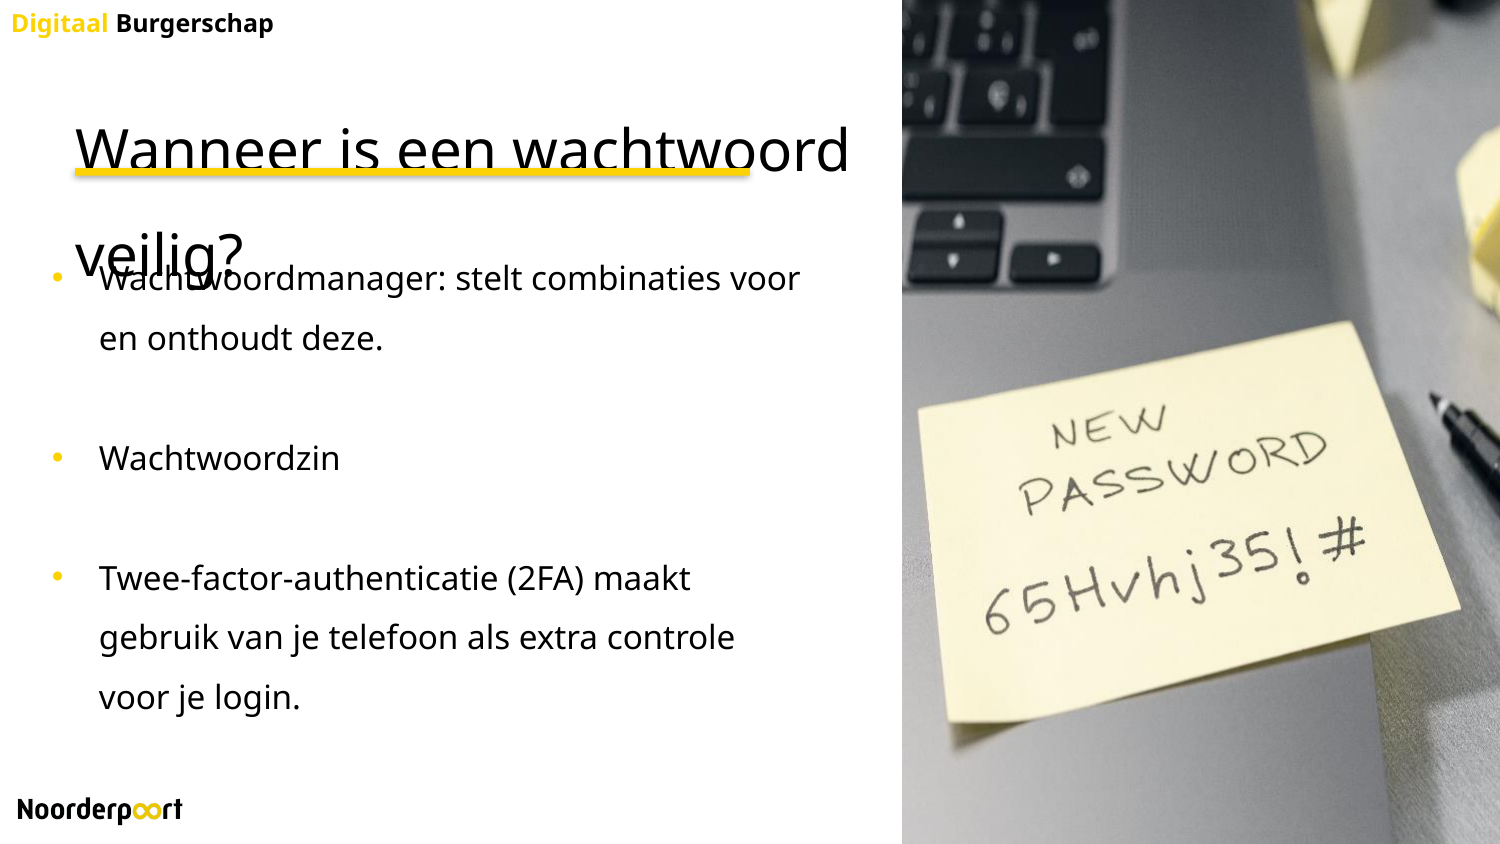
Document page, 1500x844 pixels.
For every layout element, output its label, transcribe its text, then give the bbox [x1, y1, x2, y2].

text_box [74, 167, 751, 176]
picture [901, 0, 1500, 844]
text_box Wachtwoordmanager: stelt combinaties voor en onthoudt deze. Wachtwoordzin Twee-factor-authenticatie (2FA) maakt gebruik van je telefoon als extra controle voor je login. [37, 229, 821, 784]
text_box Digitaal Burgerschap [0, 0, 311, 45]
picture [17, 795, 184, 826]
text_box Wanneer is een wachtwoord veilig? [60, 70, 885, 296]
